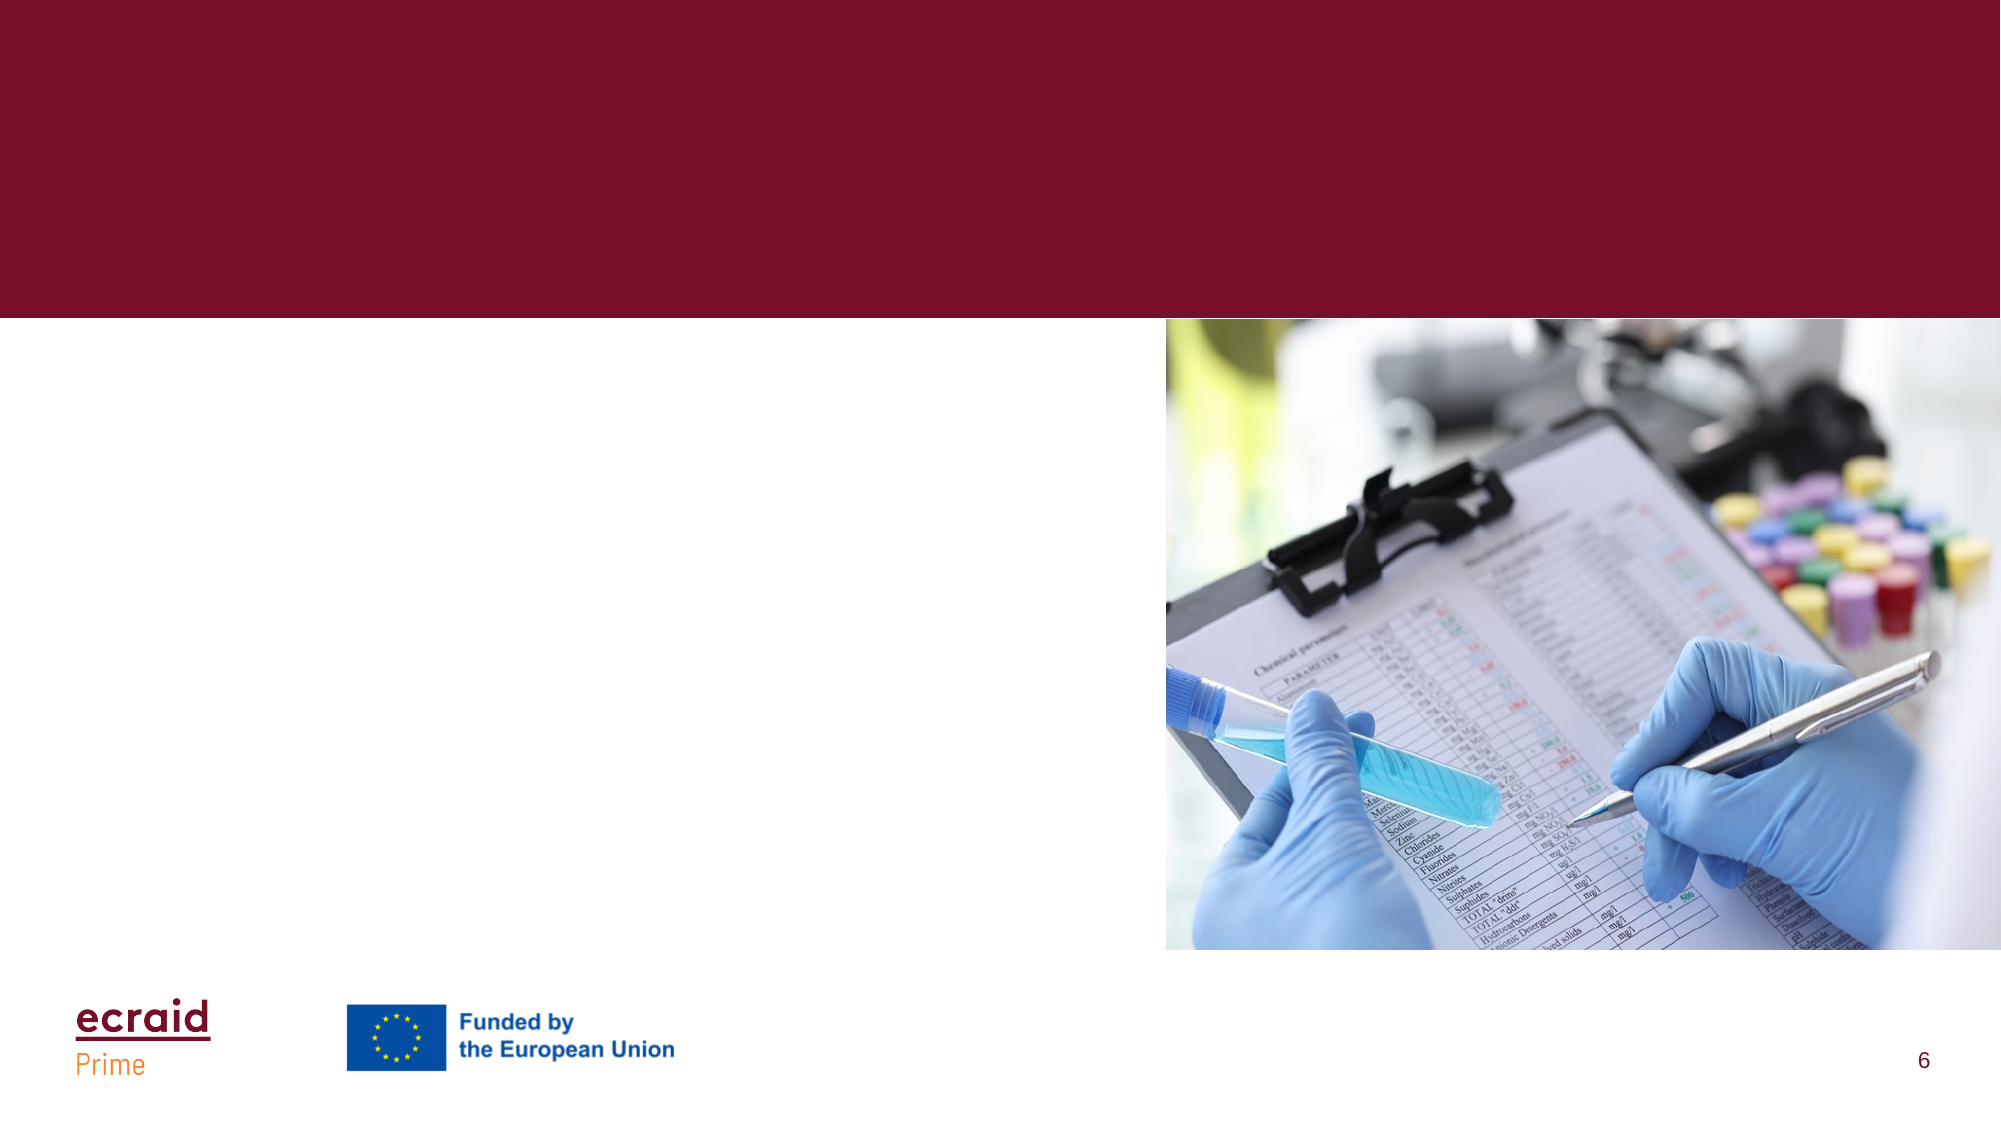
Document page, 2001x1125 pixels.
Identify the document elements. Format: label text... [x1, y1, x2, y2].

slide_number 6 [1843, 1032, 1931, 1074]
picture [342, 1000, 700, 1076]
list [1165, 319, 2000, 950]
picture [54, 986, 232, 1098]
